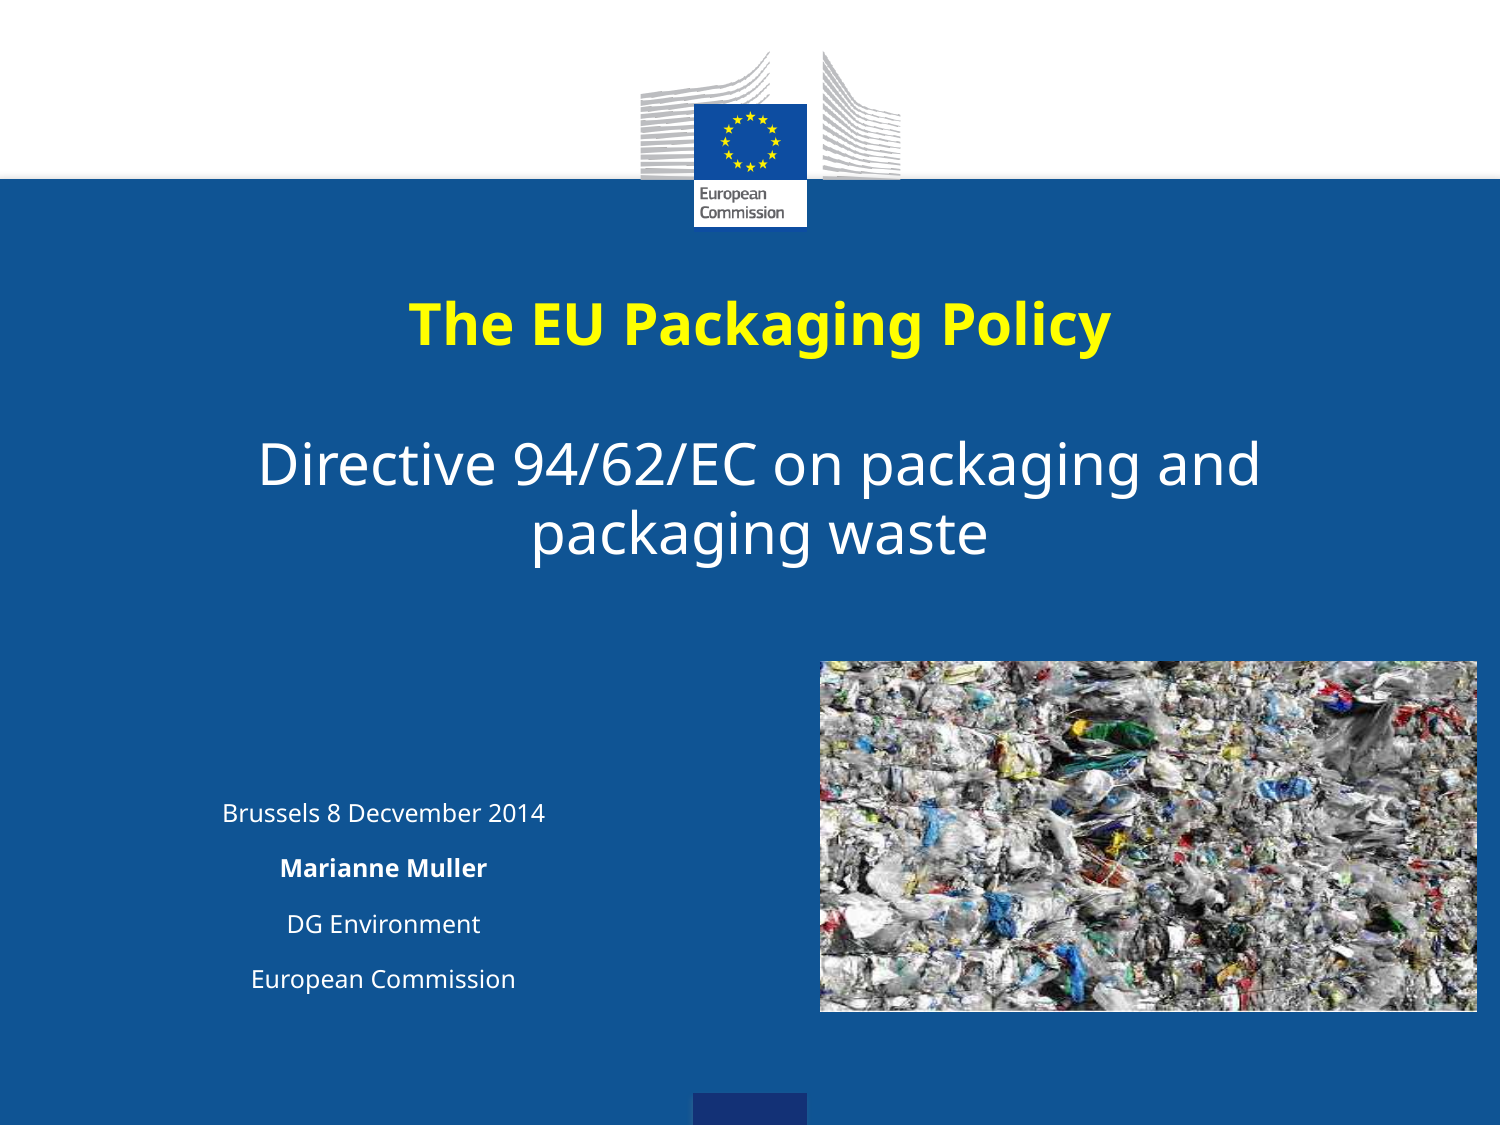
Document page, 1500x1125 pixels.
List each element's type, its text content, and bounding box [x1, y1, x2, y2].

picture [820, 661, 1477, 1012]
list Brussels 8 Decvember 2014 Marianne Muller DG Environment European Commission [76, 775, 691, 1012]
text_box The EU Packaging Policy Directive 94/62/EC on packaging and packaging waste [178, 243, 1341, 610]
